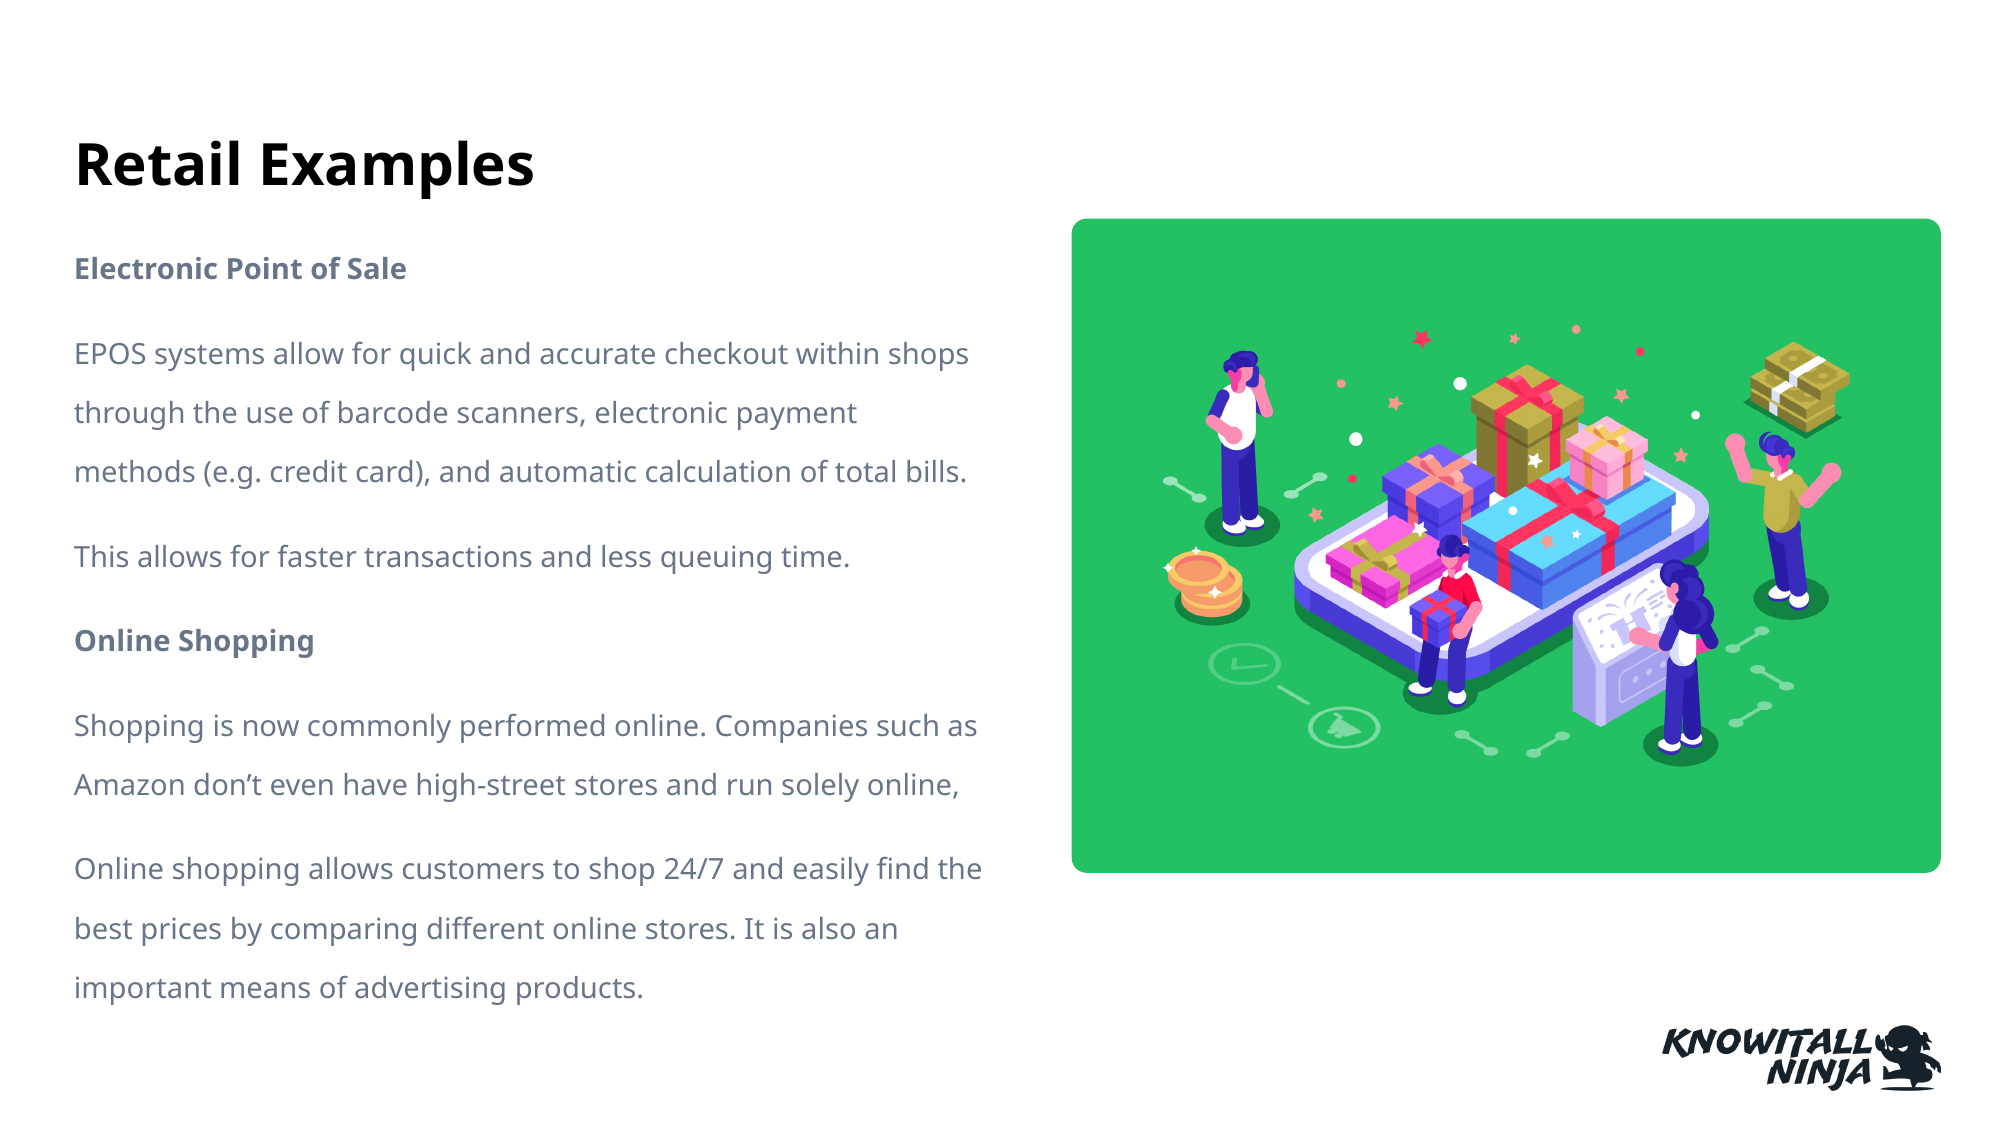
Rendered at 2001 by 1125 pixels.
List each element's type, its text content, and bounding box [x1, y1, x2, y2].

picture [1662, 1025, 1941, 1091]
title Retail Examples [59, 117, 1000, 206]
picture [1071, 218, 1942, 874]
list Electronic Point of Sale EPOS systems allow for quick and accurate checkout within shops through the use of barcode scanners, electronic payment methods (e.g. credit card), and automatic calculation of total bills. This allows for faster transactions and less queuing time. Online Shopping Shopping is now commonly performed online. Companies such as Amazon don’t even have high-street stores and run solely online, Online shopping allows customers to shop 24/7 and easily find the best prices by comparing different online stores. It is also an important means of advertising products. [59, 218, 1000, 1091]
